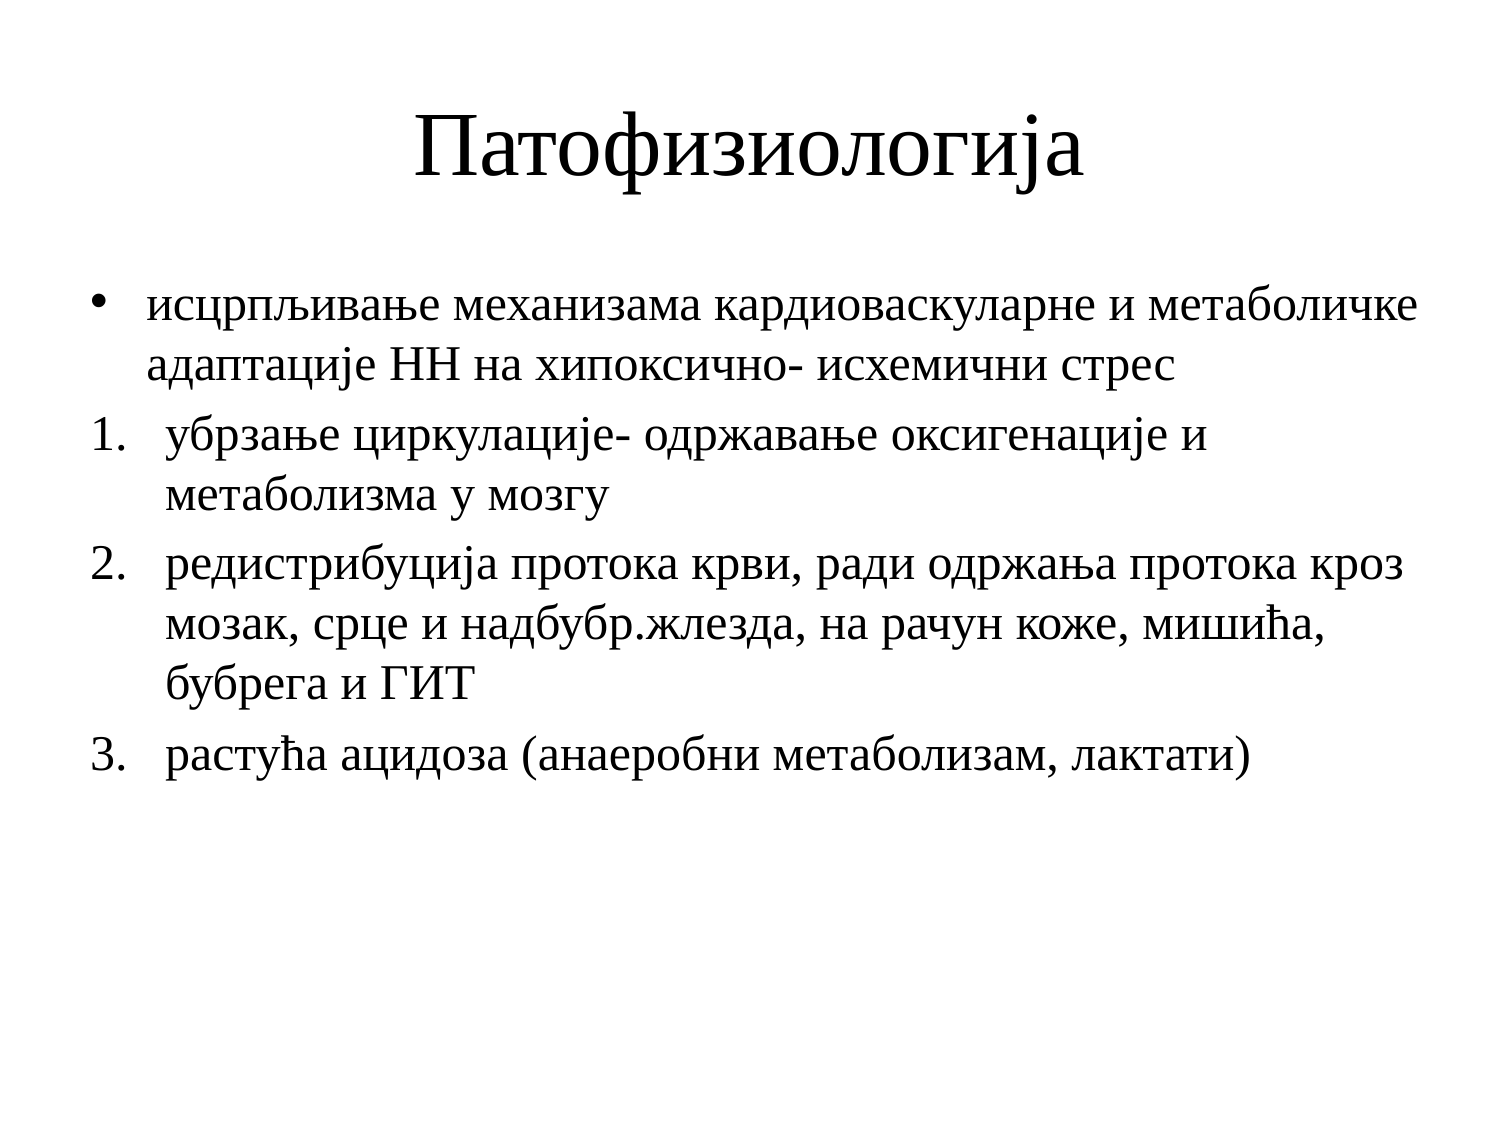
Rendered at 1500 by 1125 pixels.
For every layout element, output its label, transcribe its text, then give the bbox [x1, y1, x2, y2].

list исцрпљивање механизама кардиоваскуларне и метаболичке адаптације НН на хипоксично- исхемични стрес убрзање циркулације- одржавање оксигенације и метаболизма у мозгу редистрибуција протока крви, ради одржања протока кроз мозак, срце и надбубр.жлезда, на рачун коже, мишића, бубрега и ГИТ растућа ацидоза (анаеробни метаболизам, лактати) [75, 262, 1450, 1005]
title Патофизиологија [75, 45, 1425, 233]
